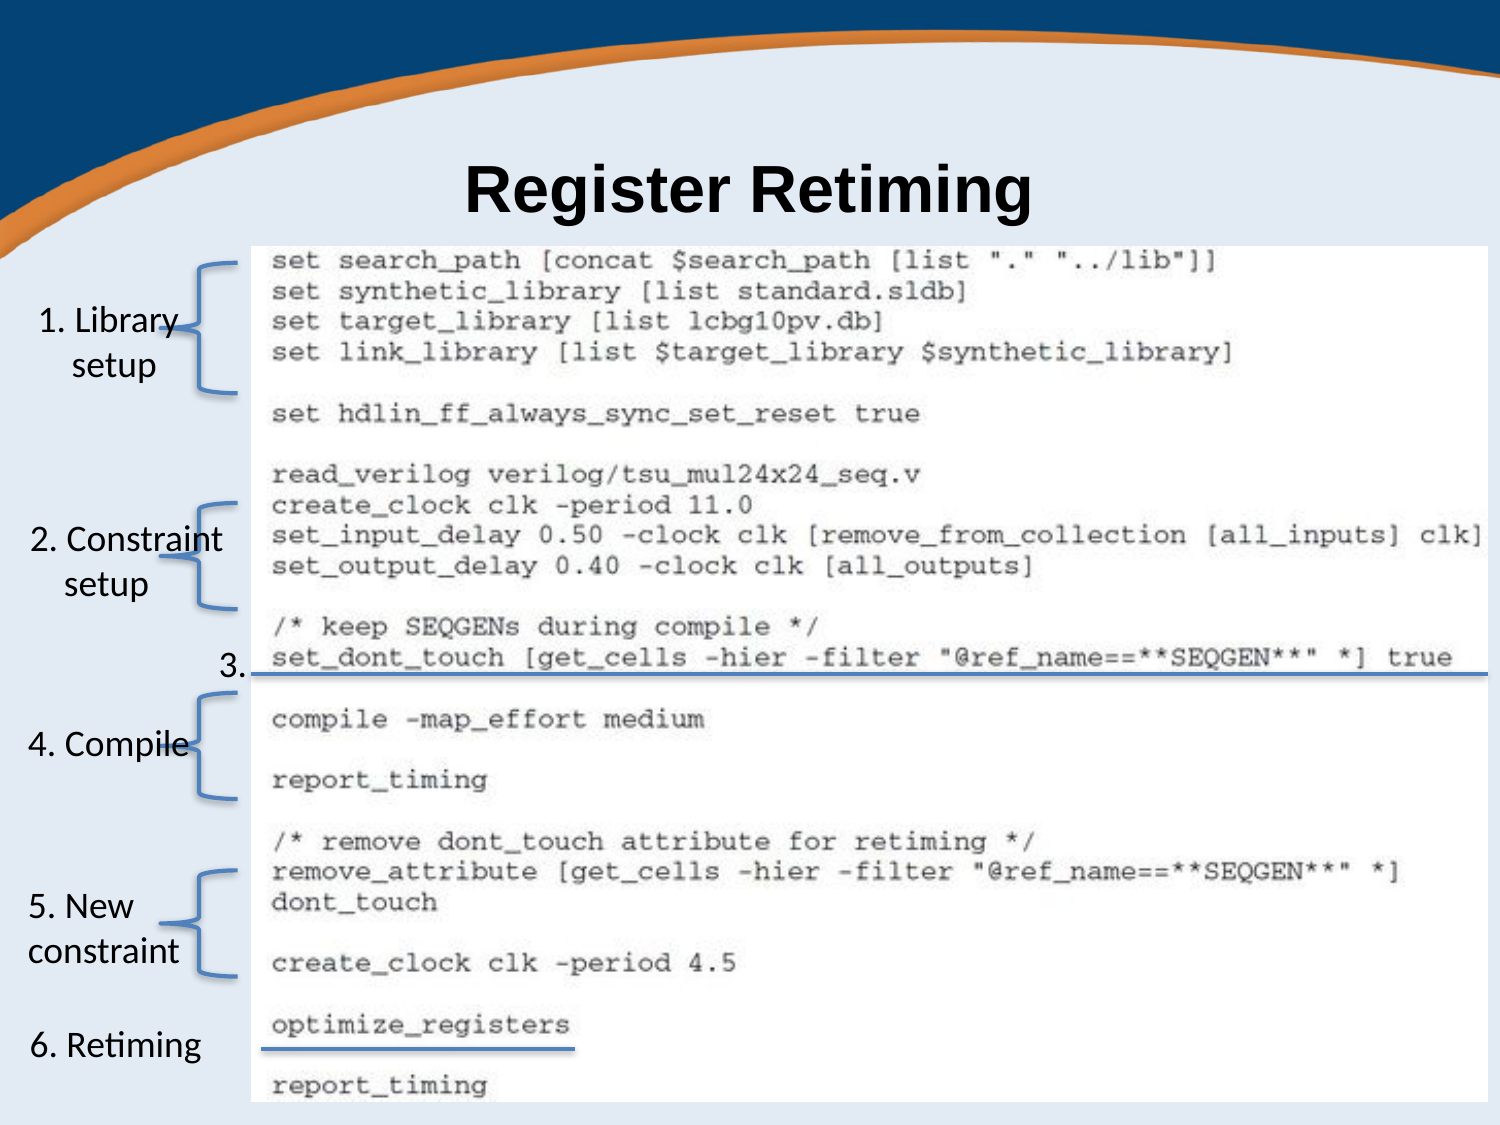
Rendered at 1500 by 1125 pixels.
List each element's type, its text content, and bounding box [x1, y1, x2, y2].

text_box 1. Library setup [22, 287, 195, 392]
text_box [196, 693, 238, 802]
picture [0, 0, 1500, 1125]
text_box [199, 500, 238, 506]
text_box 5. New constraint [13, 873, 204, 1024]
title Register Retiming [75, 92, 1425, 280]
text_box [195, 260, 238, 396]
text_box 2. Constraint setup [15, 506, 239, 612]
text_box [199, 868, 238, 979]
text_box 4. Compile [13, 711, 206, 772]
text_box 3. [203, 632, 245, 693]
text_box 6. Retiming [14, 1012, 217, 1072]
